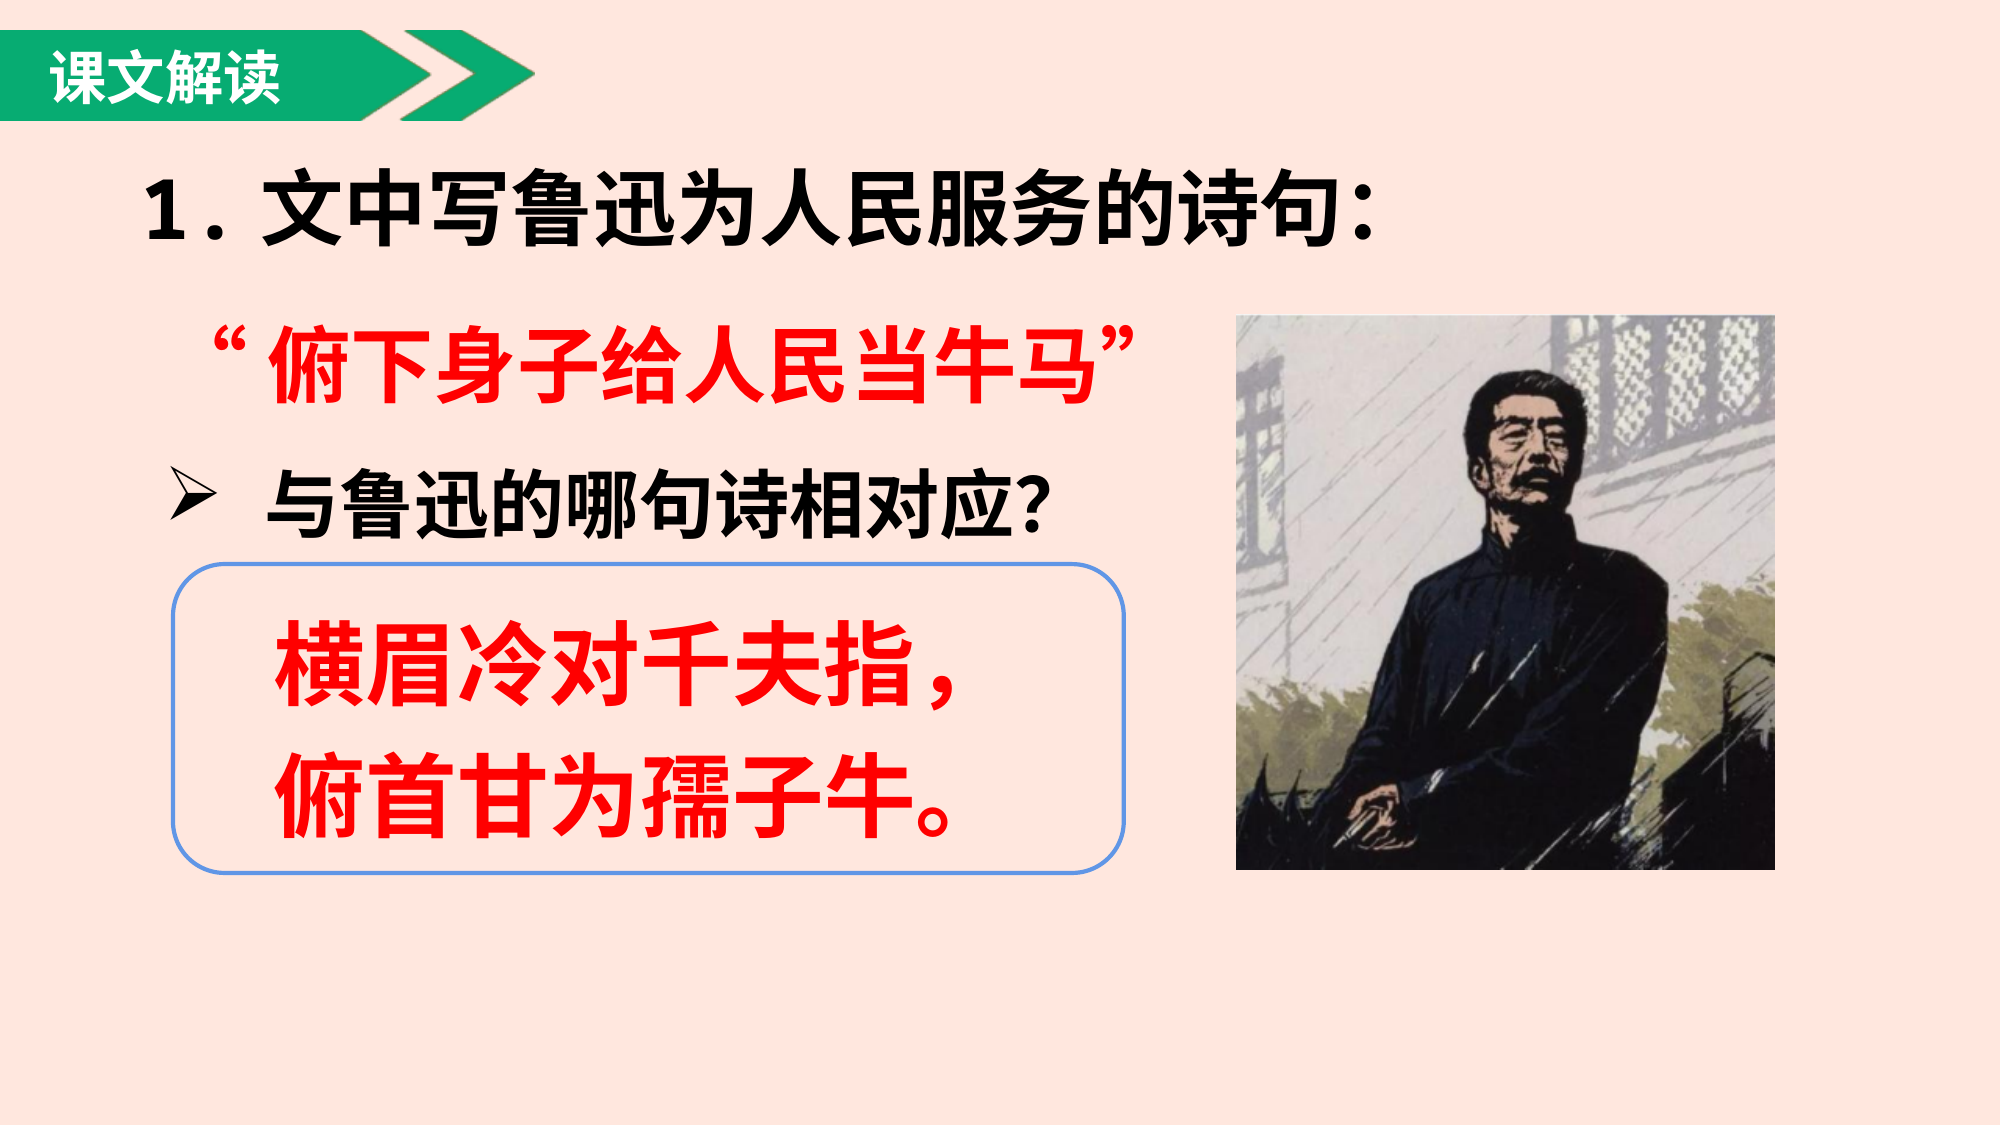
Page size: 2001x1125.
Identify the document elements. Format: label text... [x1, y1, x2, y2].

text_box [172, 562, 1182, 875]
text_box “俯下身子给人民当牛马” 与鲁迅的哪句诗相对应？ [149, 255, 1646, 440]
text_box 课文解读 [33, 33, 325, 119]
picture [1236, 314, 1775, 870]
text_box 1.文中写鲁迅为人民服务的诗句： [125, 149, 1826, 292]
picture [0, 30, 535, 121]
